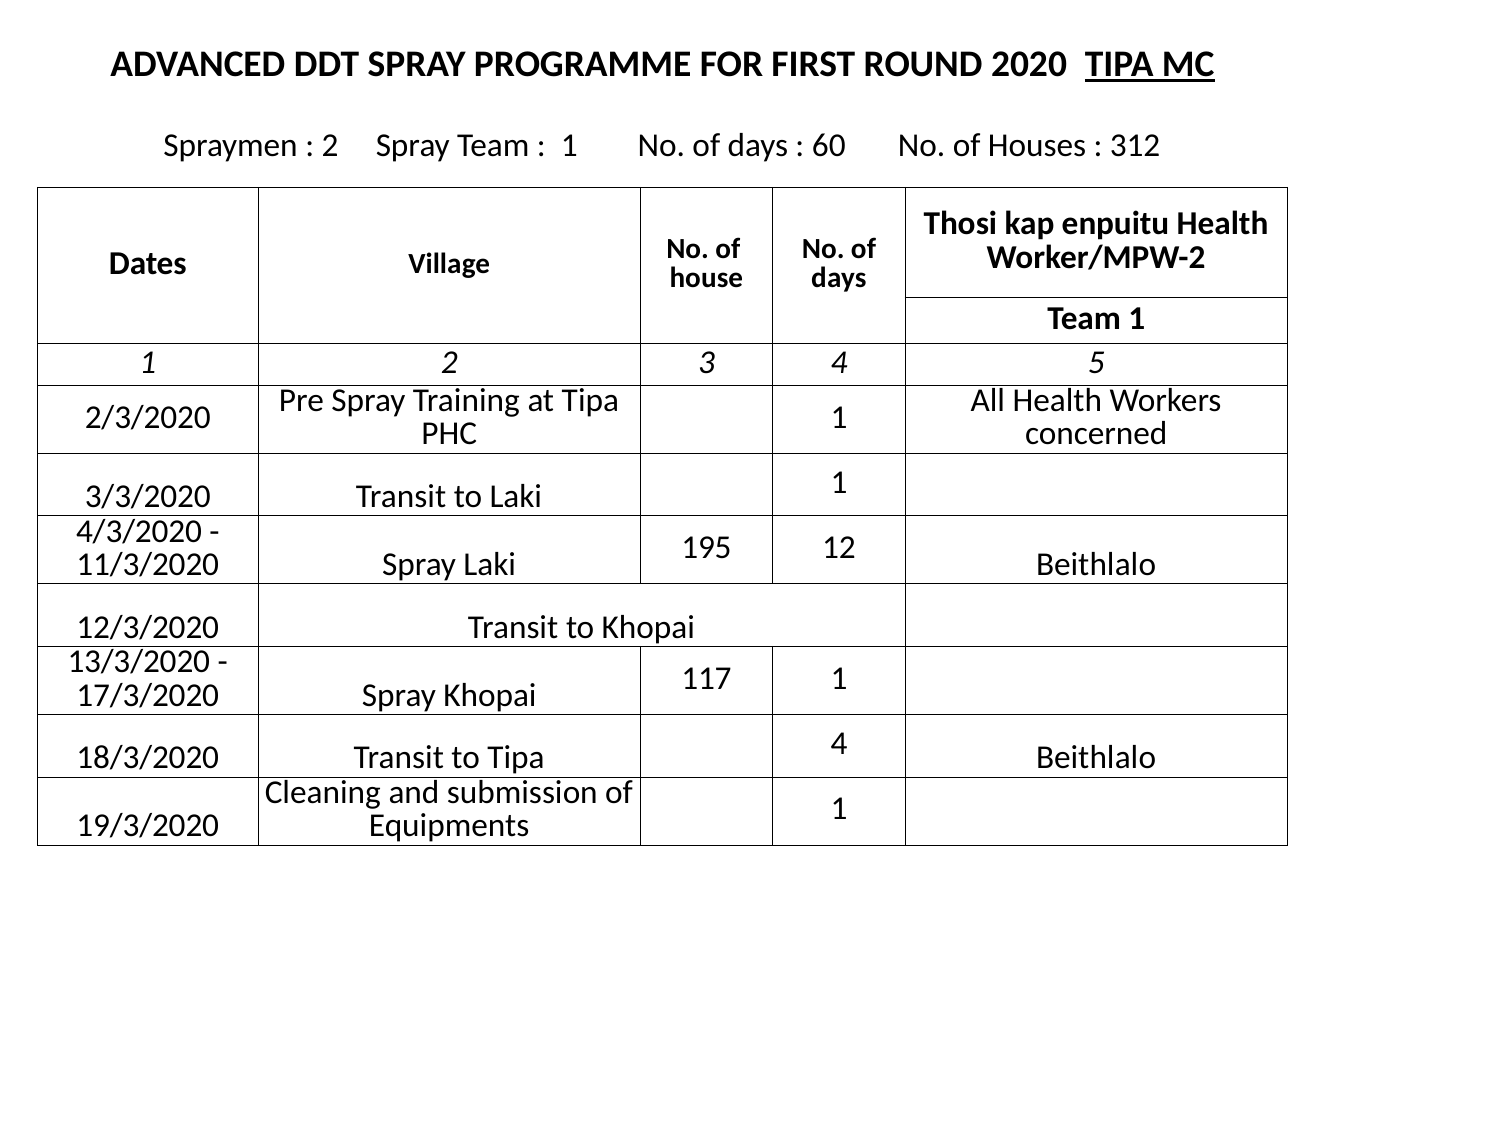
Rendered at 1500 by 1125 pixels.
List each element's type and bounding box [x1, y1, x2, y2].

table_cell [259, 188, 640, 343]
table_cell [641, 647, 772, 714]
table_cell [259, 715, 640, 777]
table_cell [906, 647, 1287, 714]
table_cell [259, 584, 905, 646]
table_cell [641, 344, 772, 385]
table_cell [773, 188, 905, 343]
table_cell [773, 647, 905, 714]
table_cell [38, 516, 258, 583]
table_cell [906, 584, 1287, 646]
table_cell [38, 386, 258, 453]
table_cell [38, 715, 258, 777]
table_cell [773, 516, 905, 583]
table_cell [906, 715, 1287, 777]
table_cell [38, 344, 258, 385]
table_cell [641, 454, 772, 515]
table_cell [906, 778, 1287, 845]
table_cell [906, 454, 1287, 515]
table_cell [773, 386, 905, 453]
table_cell [906, 344, 1287, 385]
table_cell [773, 454, 905, 515]
table_cell [773, 778, 905, 845]
table_cell [38, 647, 258, 714]
table_cell [38, 454, 258, 515]
table_cell [773, 715, 905, 777]
table_cell [259, 516, 640, 583]
table_cell [38, 778, 258, 845]
table_header [38, 25, 1287, 108]
table_cell [259, 344, 640, 385]
table_cell [906, 386, 1287, 453]
table_cell [773, 344, 905, 385]
table_cell [641, 778, 772, 845]
table_cell [641, 188, 772, 343]
table_cell [641, 386, 772, 453]
table_cell [259, 454, 640, 515]
table_cell [641, 516, 772, 583]
table_cell [259, 386, 640, 453]
table_cell [259, 647, 640, 714]
table_cell [259, 778, 640, 845]
table_cell [38, 108, 1287, 187]
table_cell [38, 188, 258, 343]
table_cell [641, 715, 772, 777]
table_cell [906, 298, 1287, 343]
table_cell [38, 584, 258, 646]
table_cell [906, 516, 1287, 583]
table_cell [906, 188, 1287, 297]
